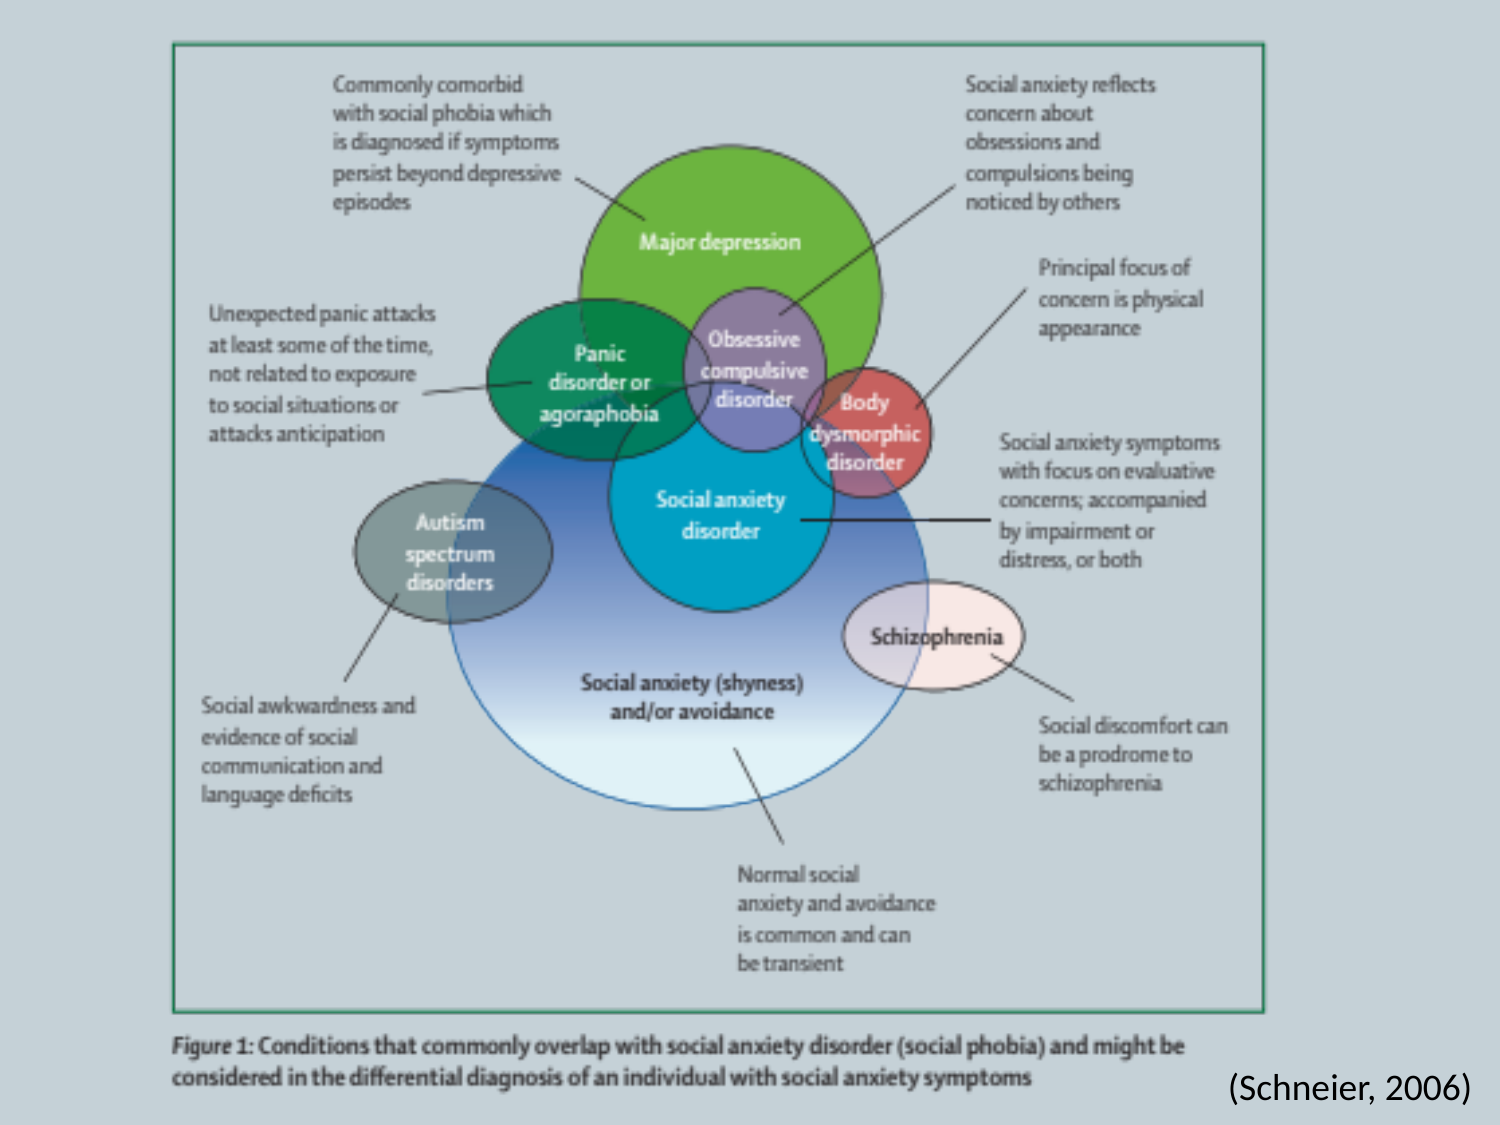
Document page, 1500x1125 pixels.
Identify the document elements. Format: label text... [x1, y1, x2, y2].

picture [157, 32, 1282, 1110]
text_box (Schneier, 2006) [1213, 1055, 1500, 1125]
